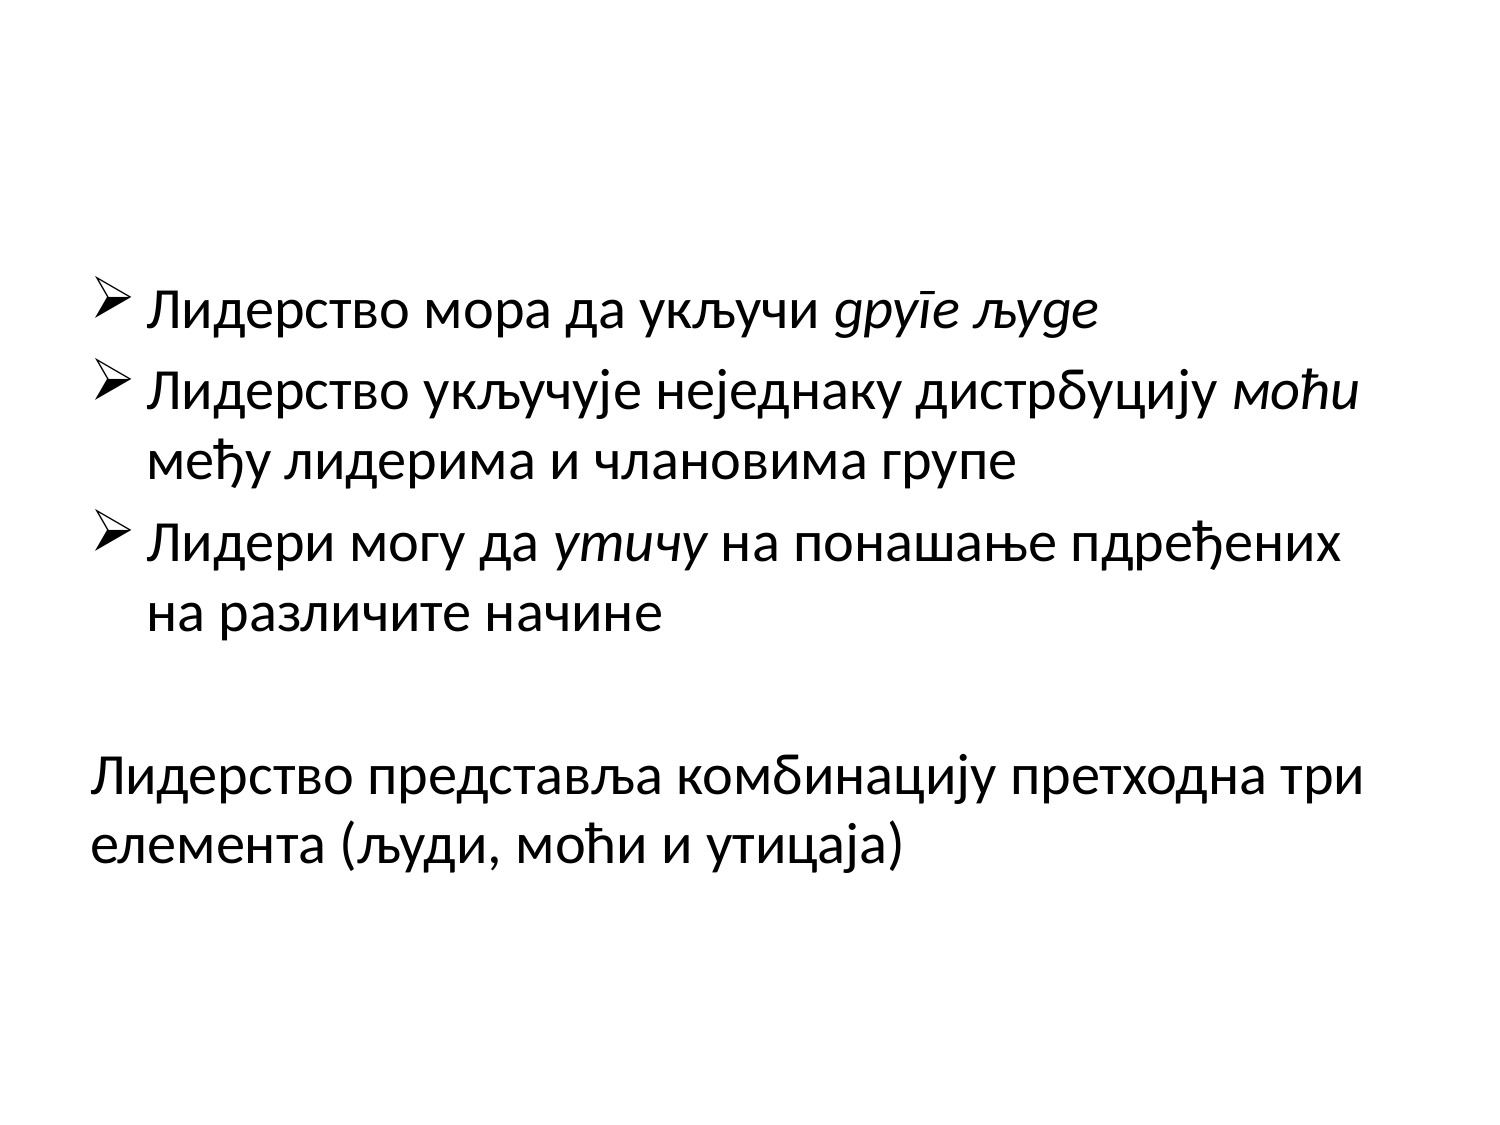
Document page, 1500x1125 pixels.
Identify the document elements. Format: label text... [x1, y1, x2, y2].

list Лидерство мора да укључи друге људе Лидерство укључује неједнаку дистрбуцију моћи међу лидерима и члановима групе Лидери могу да утичу на понашање пдређених на различите начине Лидерство представља комбинацију претходна три елемента (људи, моћи и утицаја) [75, 262, 1425, 1005]
